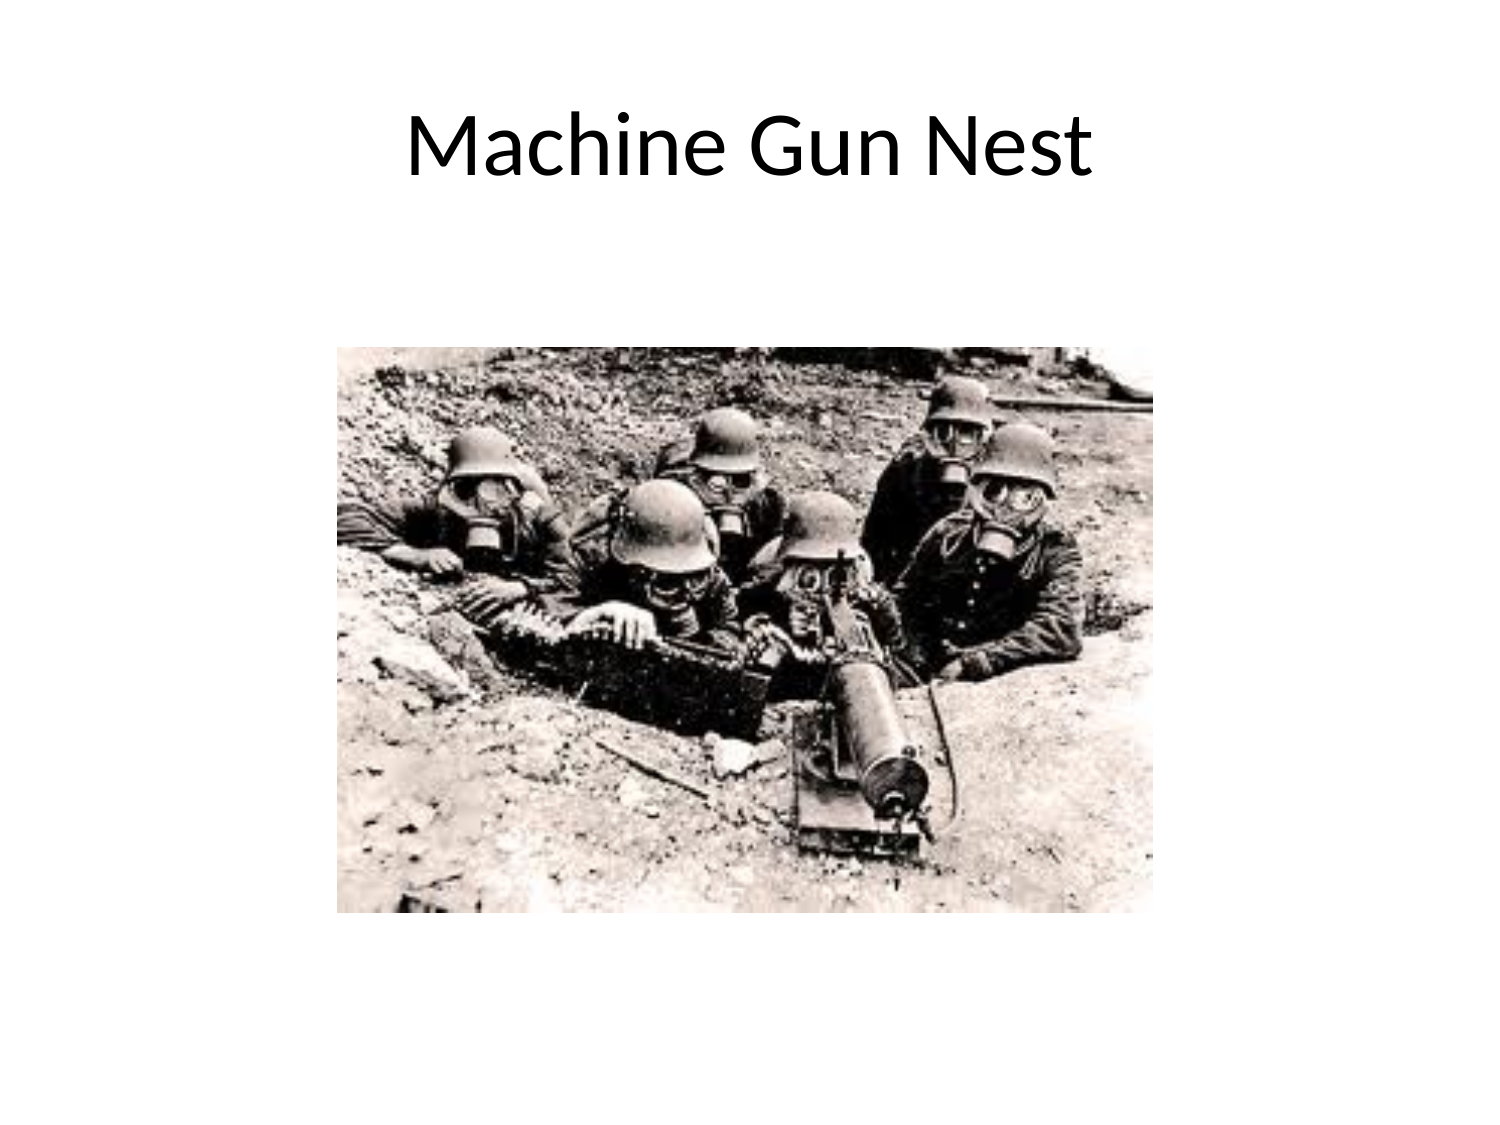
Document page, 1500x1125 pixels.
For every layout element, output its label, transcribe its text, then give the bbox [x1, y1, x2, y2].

title Machine Gun Nest [75, 45, 1425, 233]
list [337, 347, 1153, 913]
